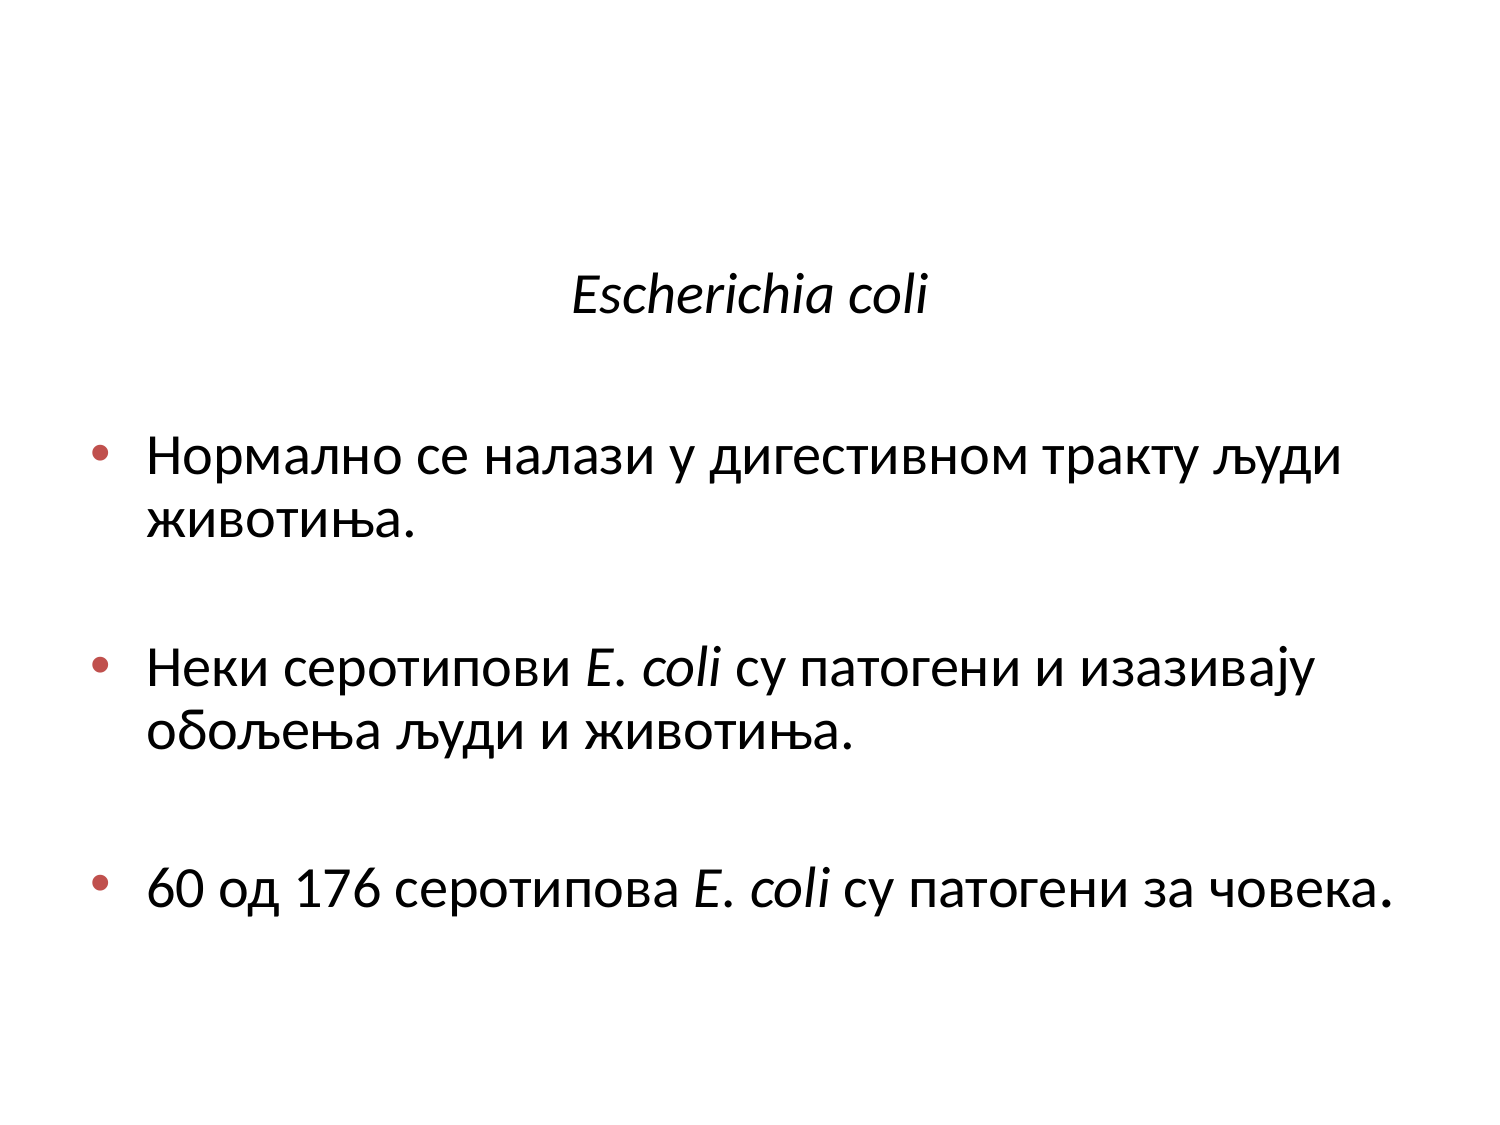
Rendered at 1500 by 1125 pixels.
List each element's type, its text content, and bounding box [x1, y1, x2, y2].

list Нормално се налази у дигестивном тракту људи животиња. Неки серотипови Е. coli су патогени и изазивају обољења људи и животиња. 60 од 176 серотипова Е. coli су патогени за човека. [75, 416, 1425, 1118]
title Escherichia coli [75, 218, 1425, 362]
